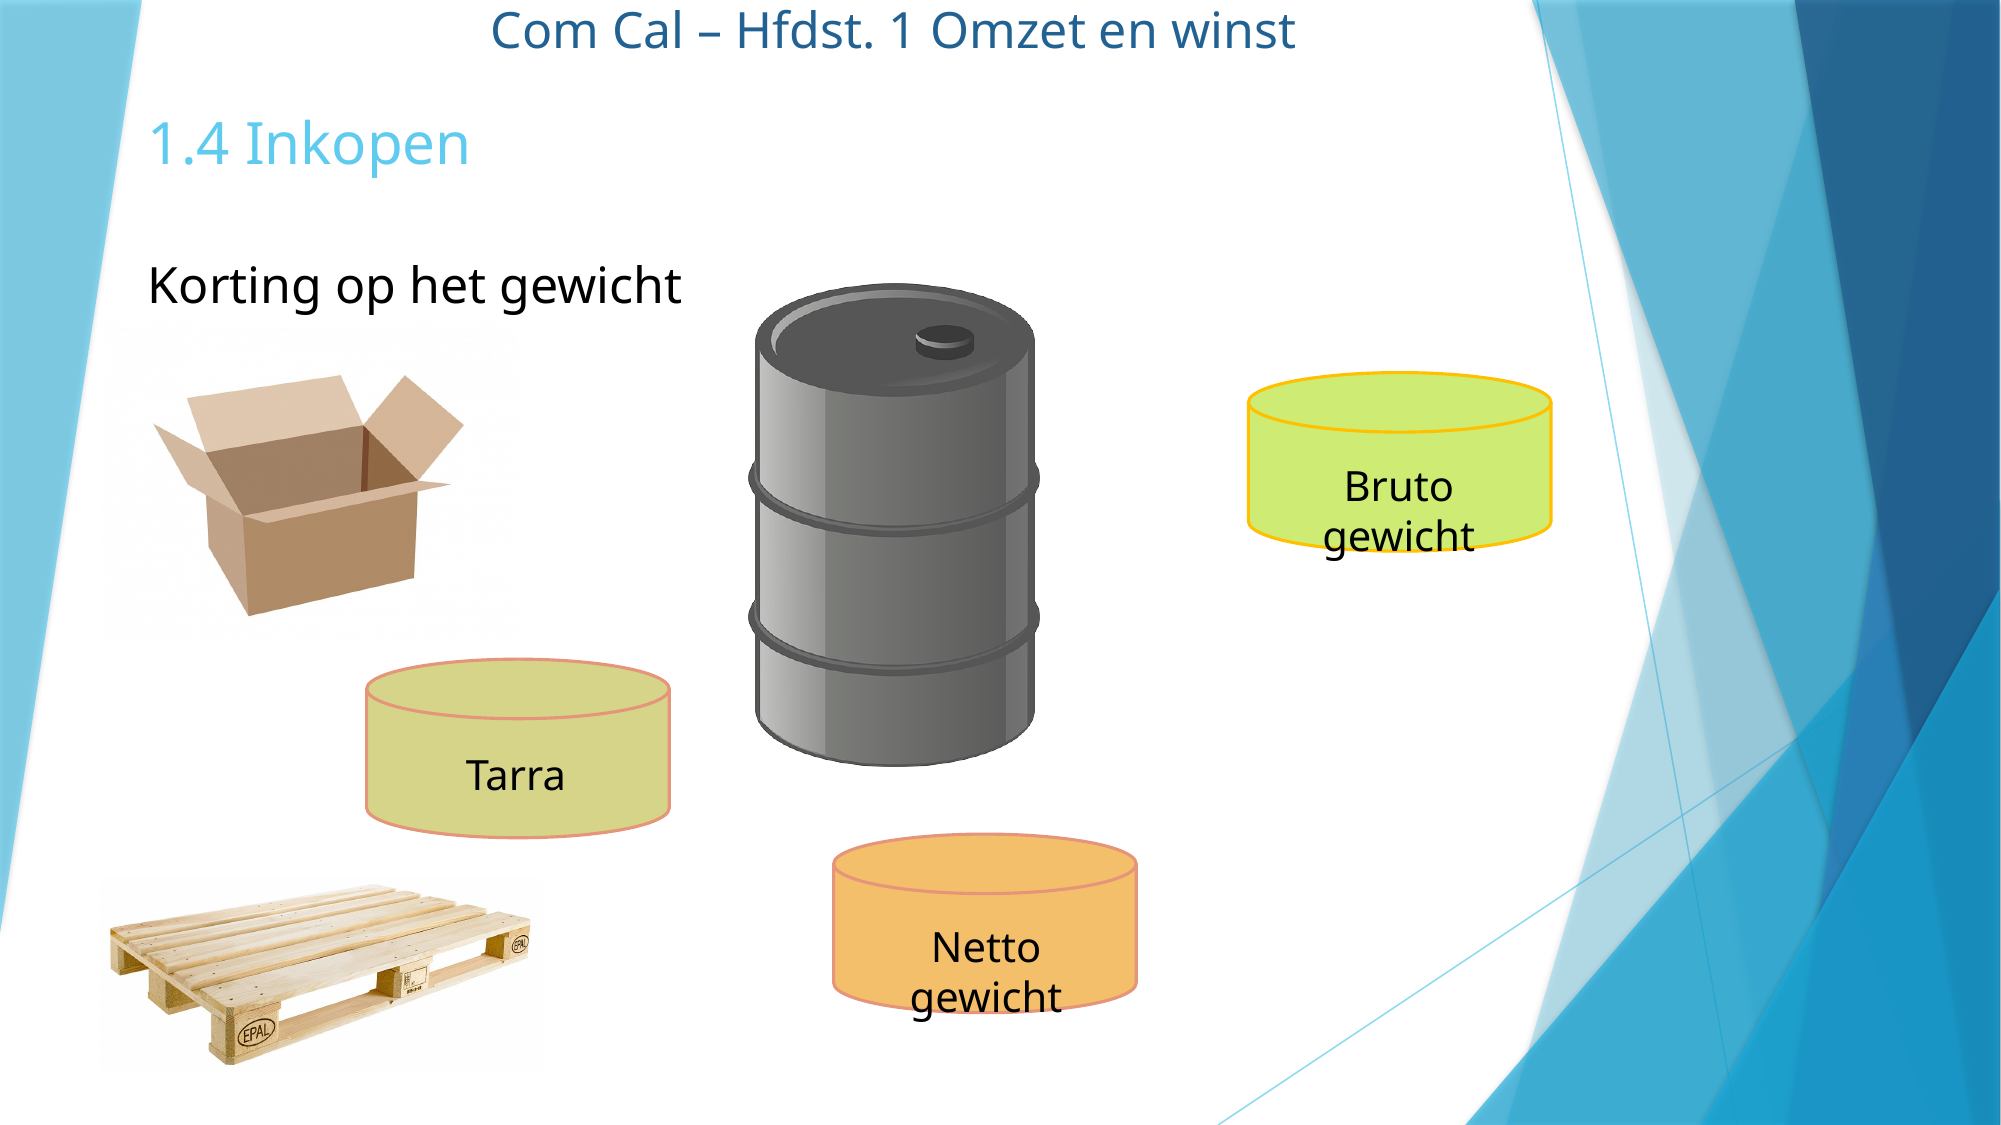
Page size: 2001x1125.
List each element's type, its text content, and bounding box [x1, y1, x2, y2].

picture [99, 877, 544, 1075]
text_box [832, 832, 1138, 990]
picture [747, 283, 1040, 767]
text_box Netto gewicht [835, 913, 1137, 1029]
text_box Tarra [365, 741, 667, 807]
text_box Korting op het gewicht [133, 245, 757, 321]
text_box Com Cal – Hfdst. 1 Omzet en winst [9, 0, 1778, 66]
text_box Bruto gewicht [1248, 452, 1549, 568]
text_box [1246, 371, 1553, 529]
text_box [365, 657, 671, 840]
picture [99, 317, 519, 640]
text_box 1.4 Inkopen [133, 99, 952, 184]
